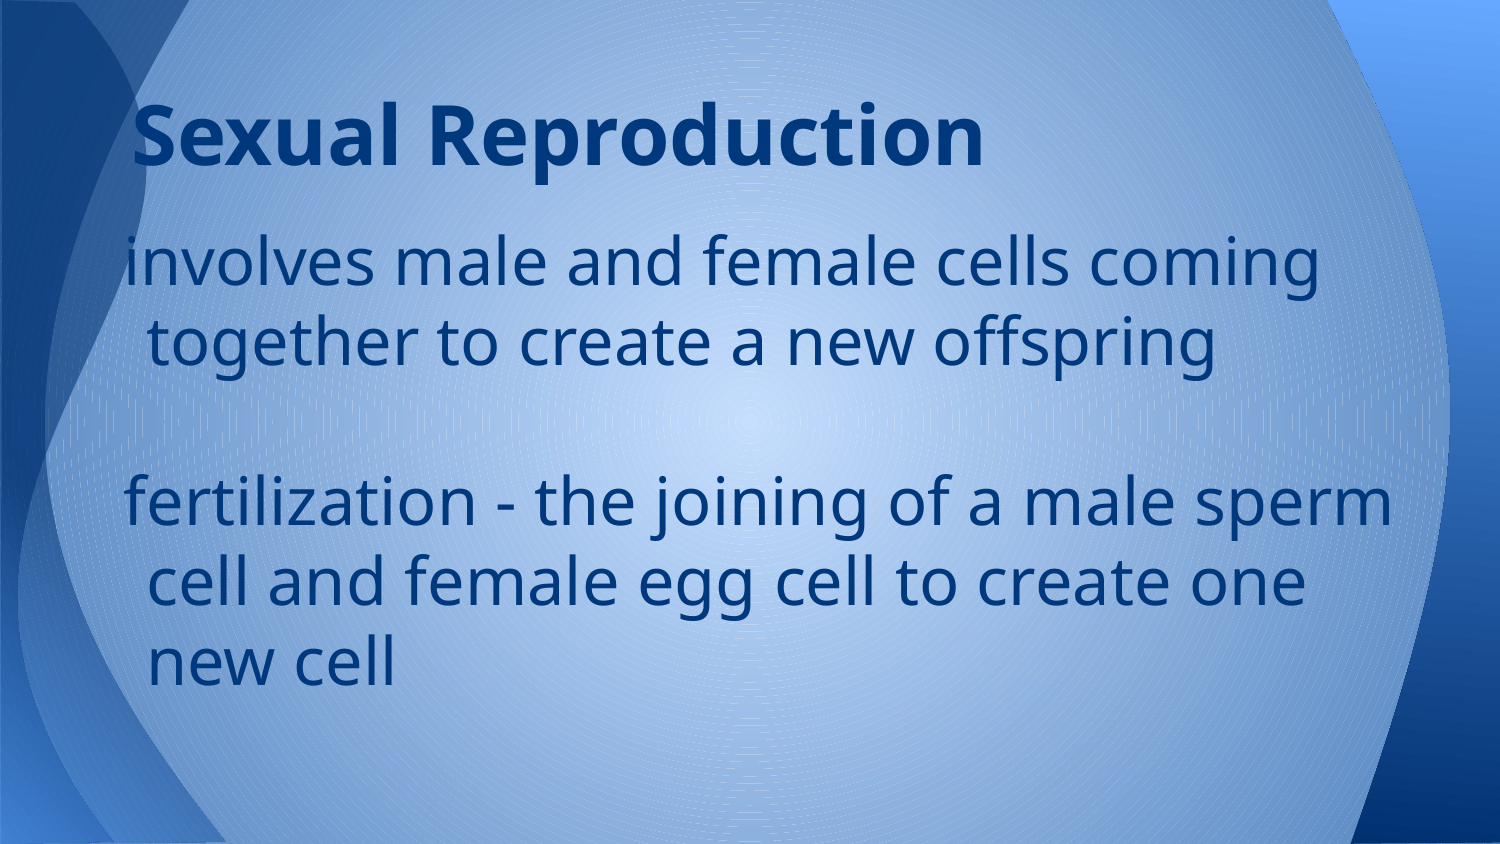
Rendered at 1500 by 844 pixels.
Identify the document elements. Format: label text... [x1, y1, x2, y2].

list involves male and female cells coming together to create a new offspring fertilization - the joining of a male sperm cell and female egg cell to create one new cell [75, 204, 1425, 800]
title Sexual Reproduction [75, 33, 1425, 197]
